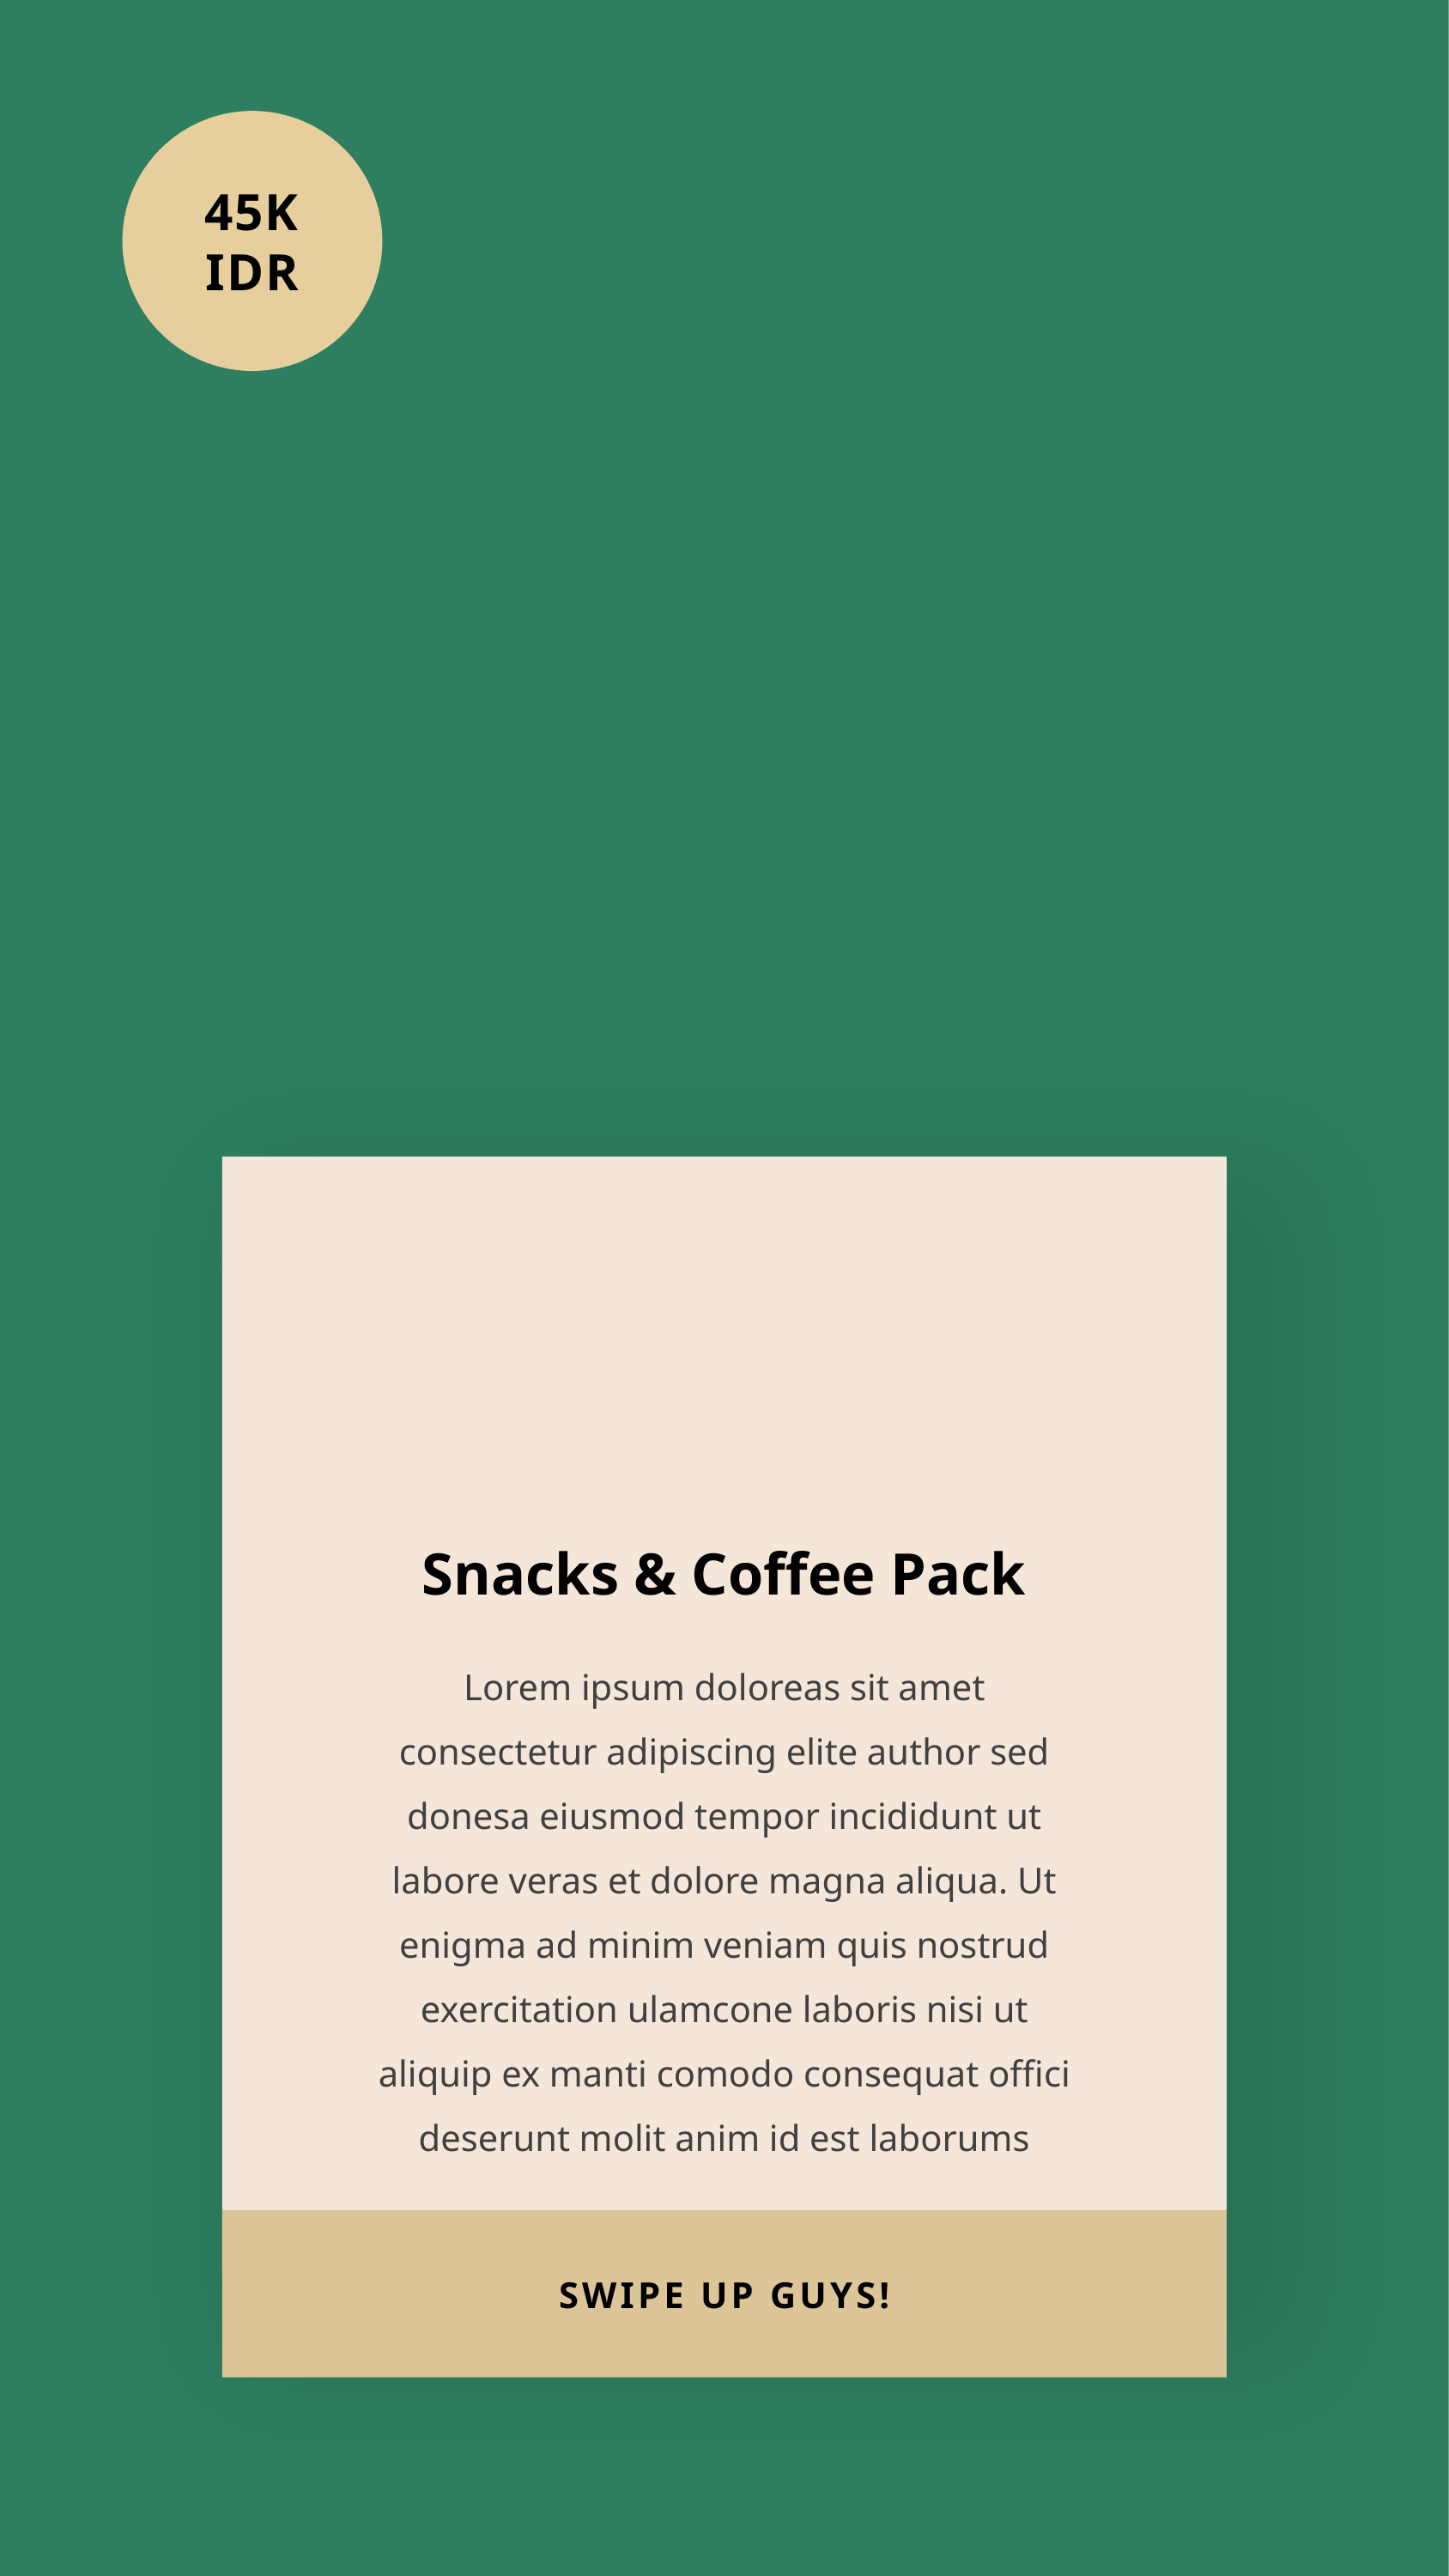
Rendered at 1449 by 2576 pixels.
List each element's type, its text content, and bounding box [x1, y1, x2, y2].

text_box [221, 1156, 724, 2209]
text_box 45K IDR [121, 110, 384, 373]
text_box SWIPE UP GUYS! [221, 2209, 724, 2379]
picture [359, 0, 1449, 2576]
text_box Snacks & Coffee Pack [409, 1531, 724, 1613]
text_box Lorem ipsum doloreas sit amet consectetur adipiscing elite author sed donesa eiusmod tempor incididunt ut labore veras et dolore magna aliqua. Ut enigma ad minim veniam quis nostrud exercitation ulamcone laboris nisi ut aliquip ex manti comodo consequat offici deserunt molit anim id est laborums [359, 1637, 724, 2166]
